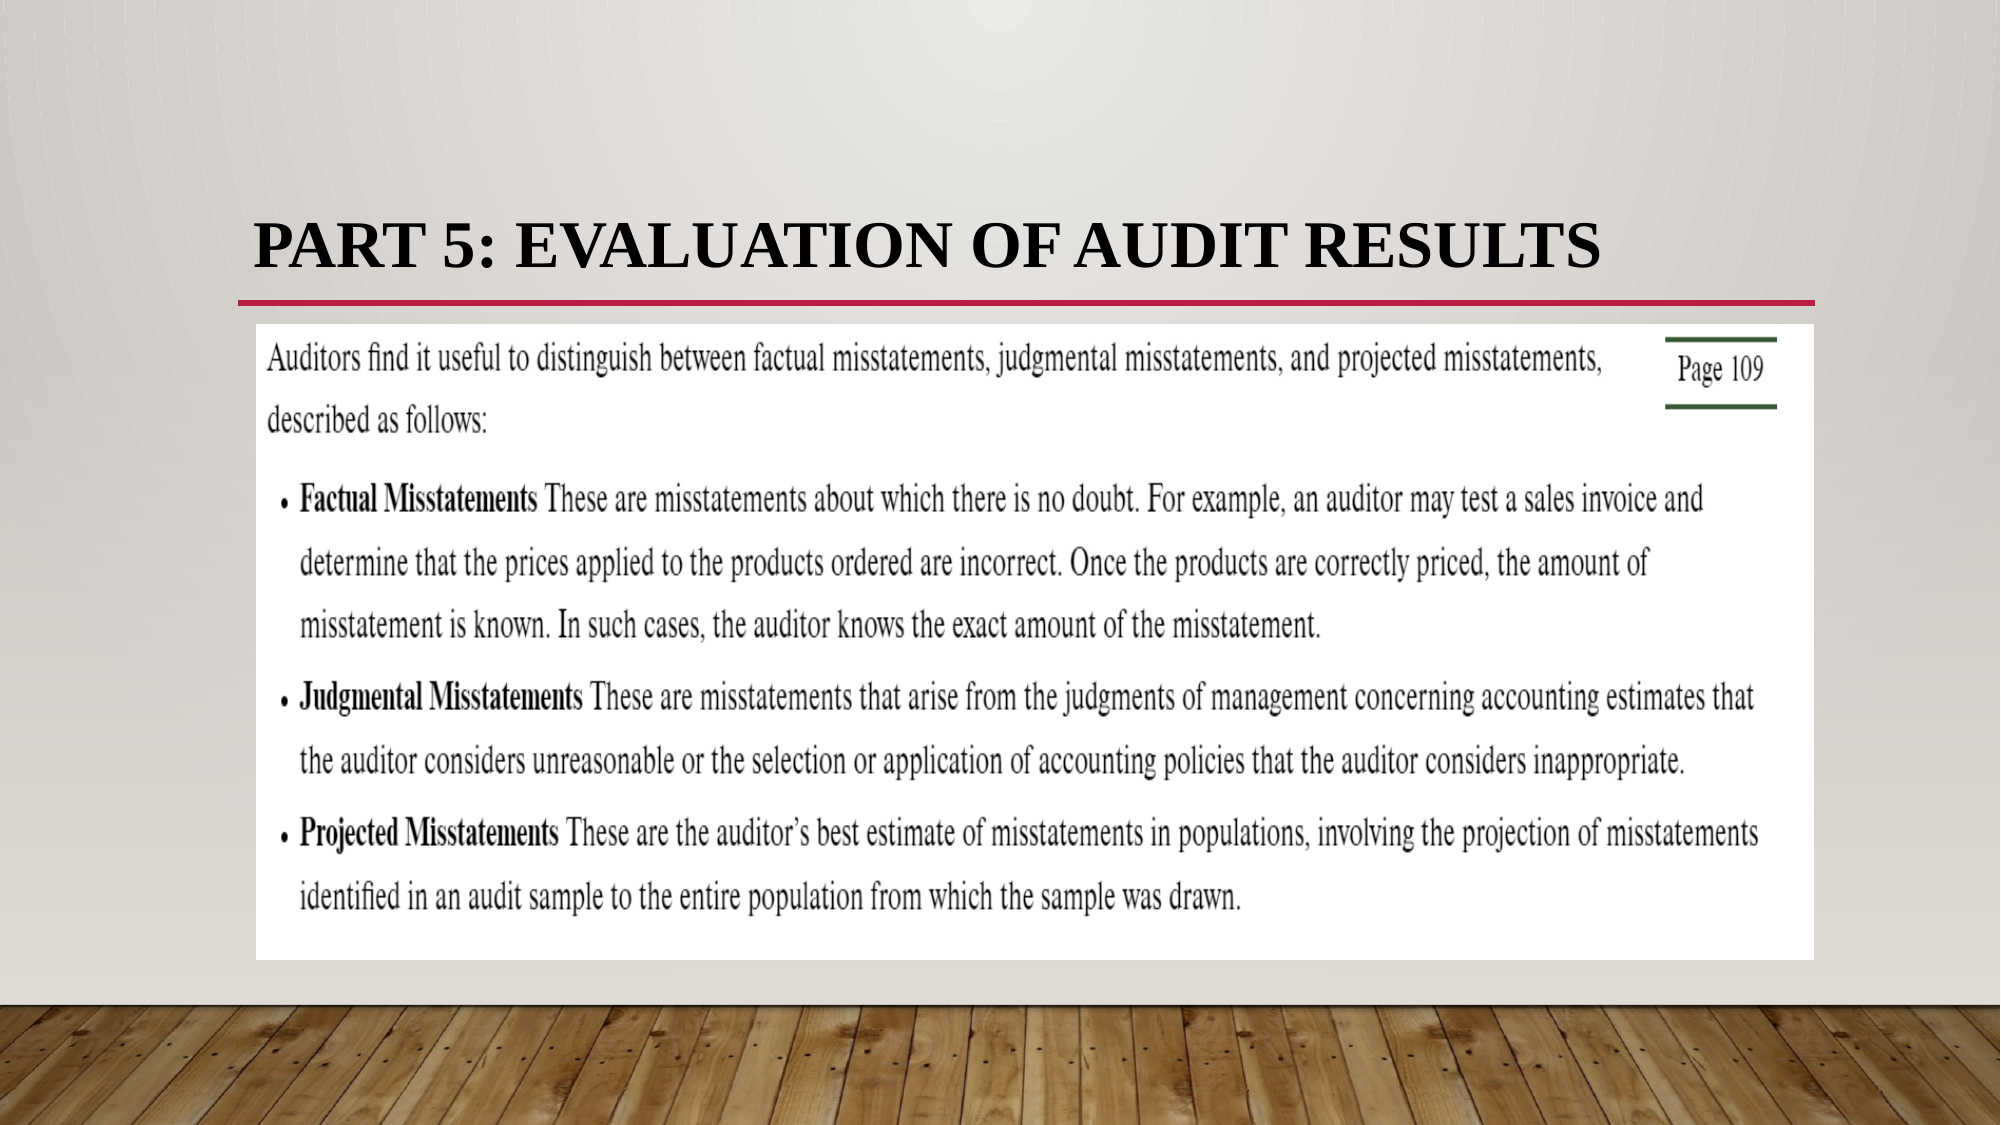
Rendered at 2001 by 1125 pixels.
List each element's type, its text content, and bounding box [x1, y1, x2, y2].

title Part 5: Evaluation of Audit Results [238, 202, 1814, 305]
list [256, 324, 1814, 960]
picture [0, 1005, 2000, 1125]
